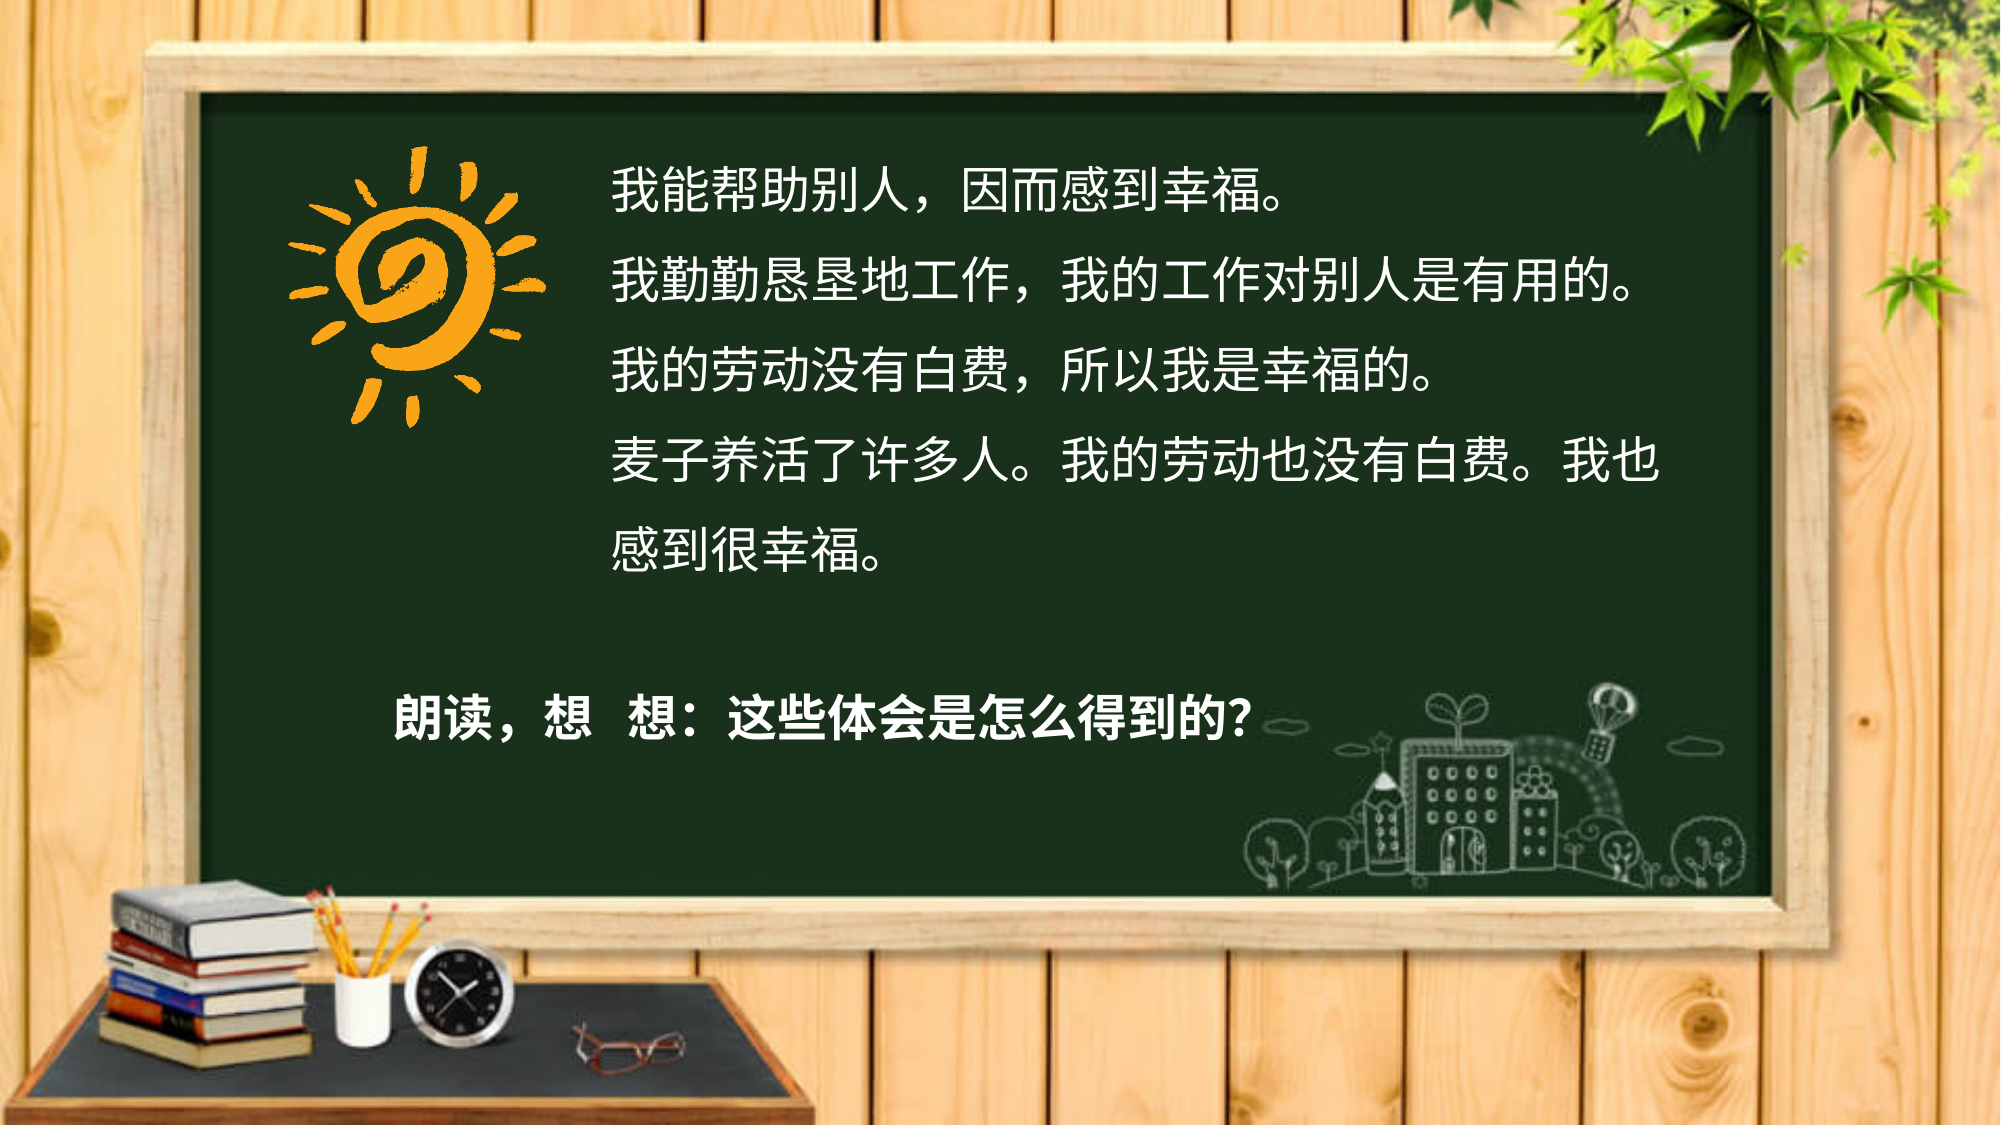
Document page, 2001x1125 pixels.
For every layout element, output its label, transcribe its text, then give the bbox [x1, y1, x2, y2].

text_box 我能帮助别人，因而感到幸福。 我勤勤恳垦地工作，我的工作对别人是有用的。我的劳动没有白费，所以我是幸福的。 麦子养活了许多人。我的劳动也没有白费。我也感到很幸福。 [595, 120, 1690, 586]
text_box 朗读，想 想：这些体会是怎么得到的？ [378, 679, 1293, 754]
picture [0, 0, 2001, 1125]
